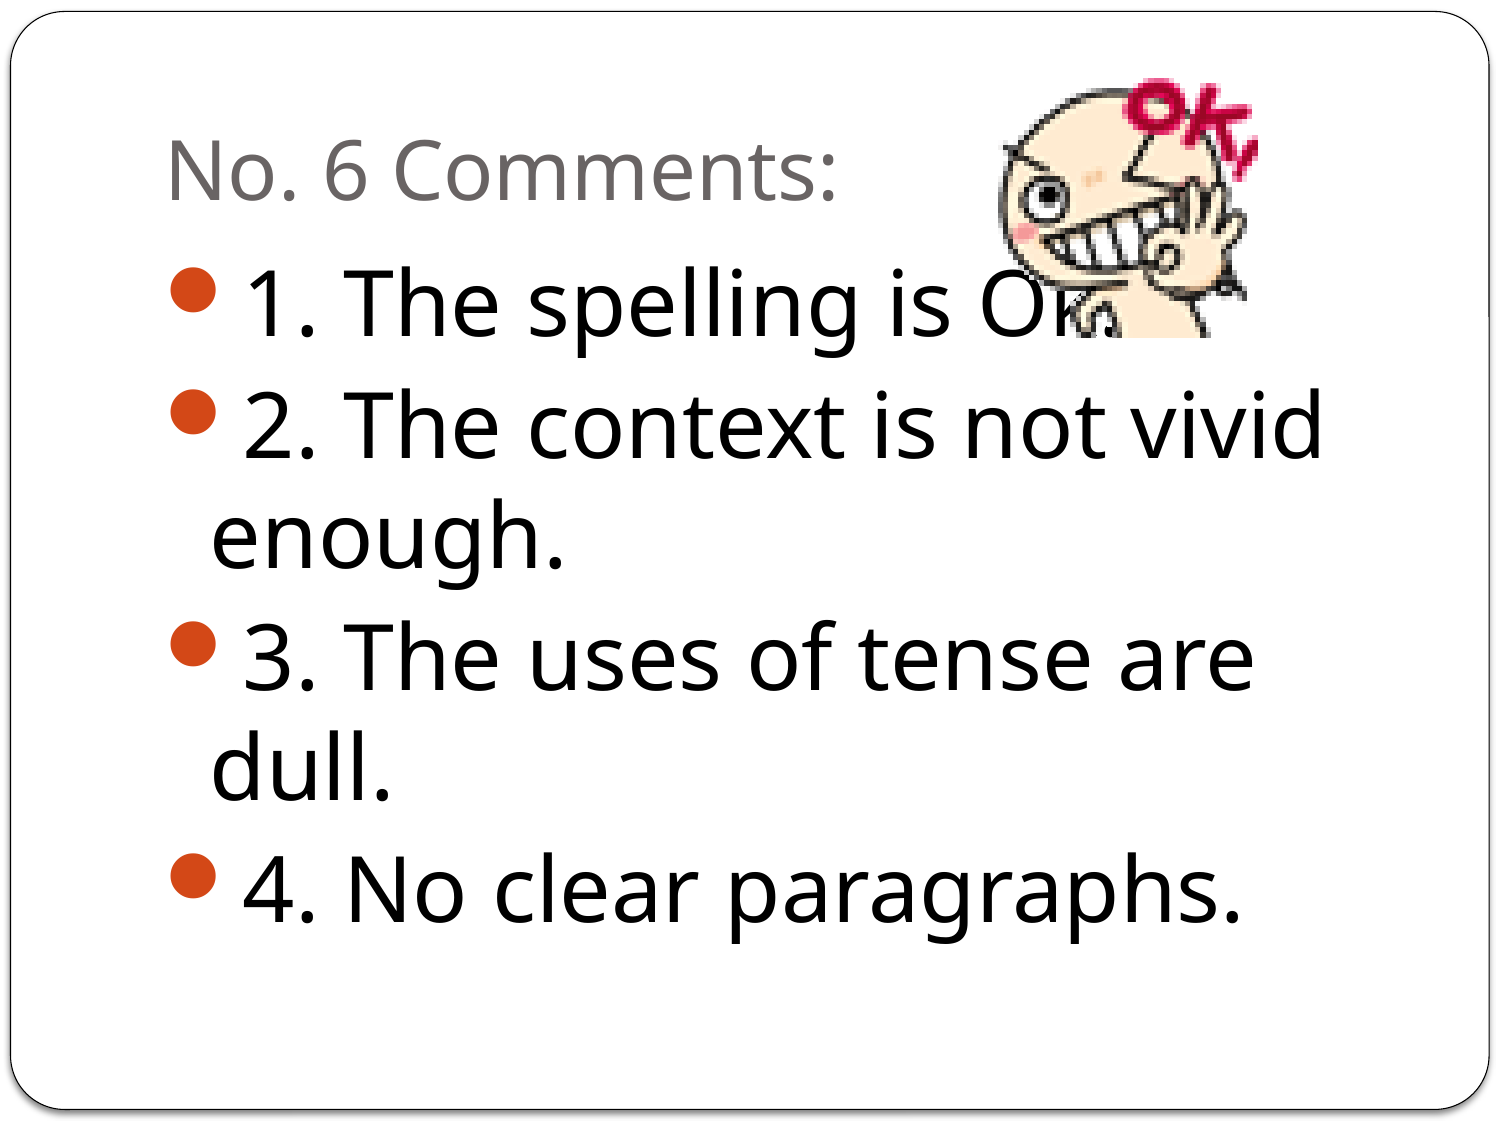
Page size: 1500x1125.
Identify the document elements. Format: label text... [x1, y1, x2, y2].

list 1. The spelling is Ok. 2. The context is not vivid enough. 3. The uses of tense are dull. 4. No clear paragraphs. [150, 237, 1425, 988]
picture [997, 77, 1259, 339]
title No. 6 Comments: [150, 45, 1425, 233]
